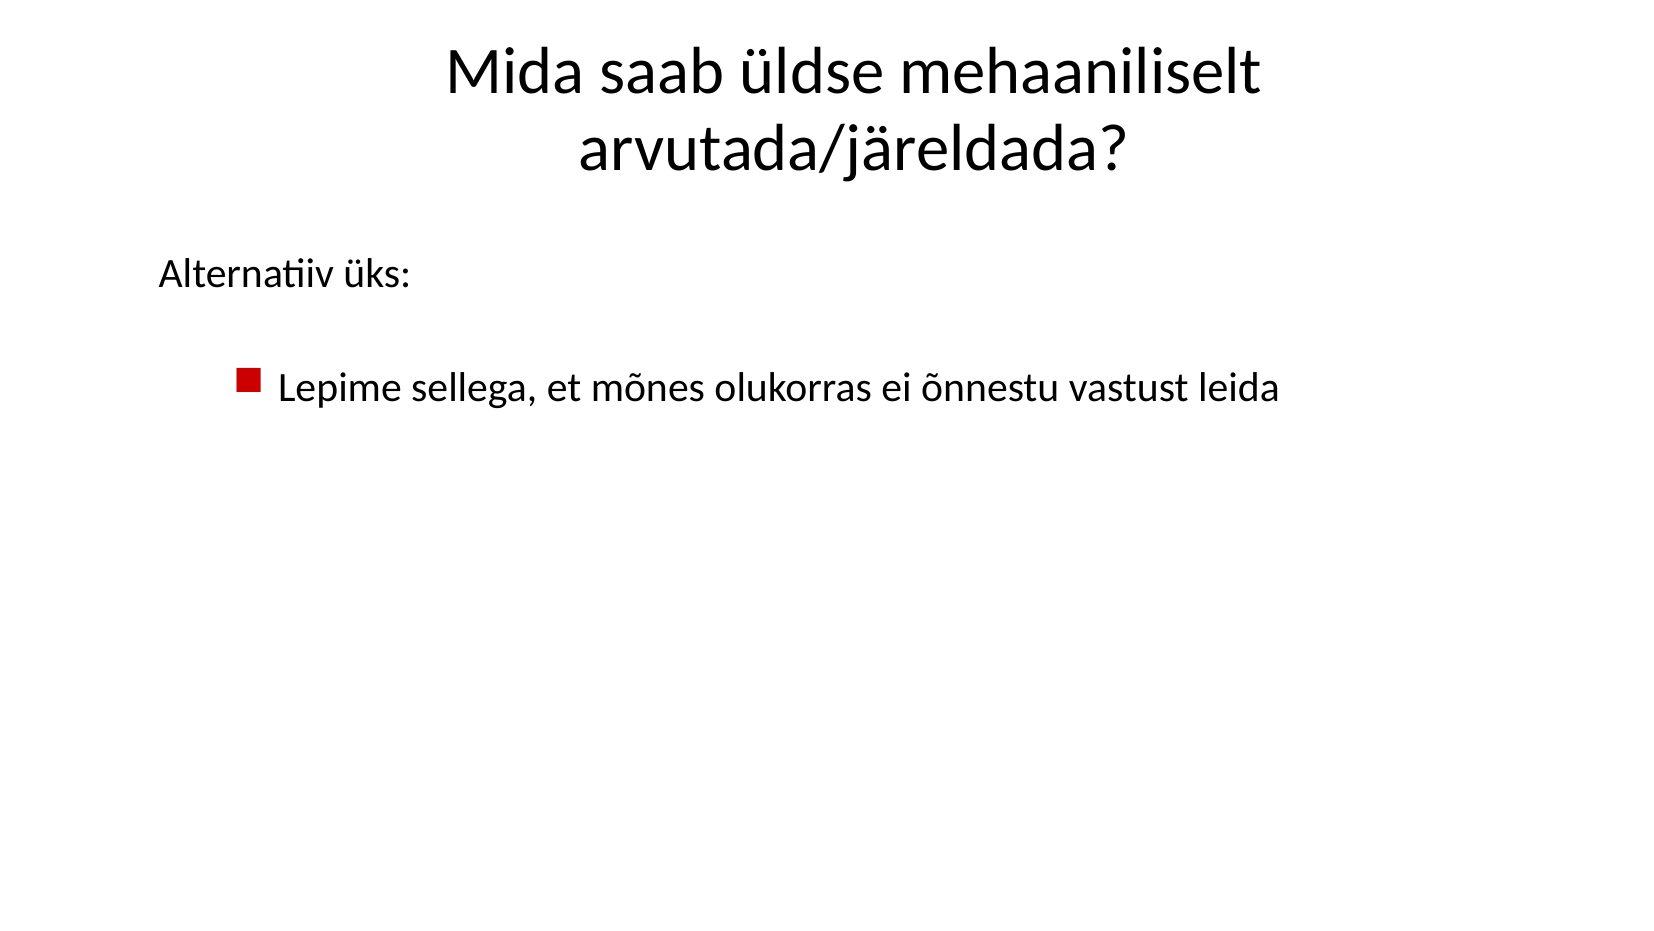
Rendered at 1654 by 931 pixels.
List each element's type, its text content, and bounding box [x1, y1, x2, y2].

list Alternatiiv üks: Lepime sellega, et mõnes olukorras ei õnnestu vastust leida [142, 240, 1563, 830]
title Mida saab üldse mehaaniliselt arvutada/järeldada? [151, 51, 1557, 166]
